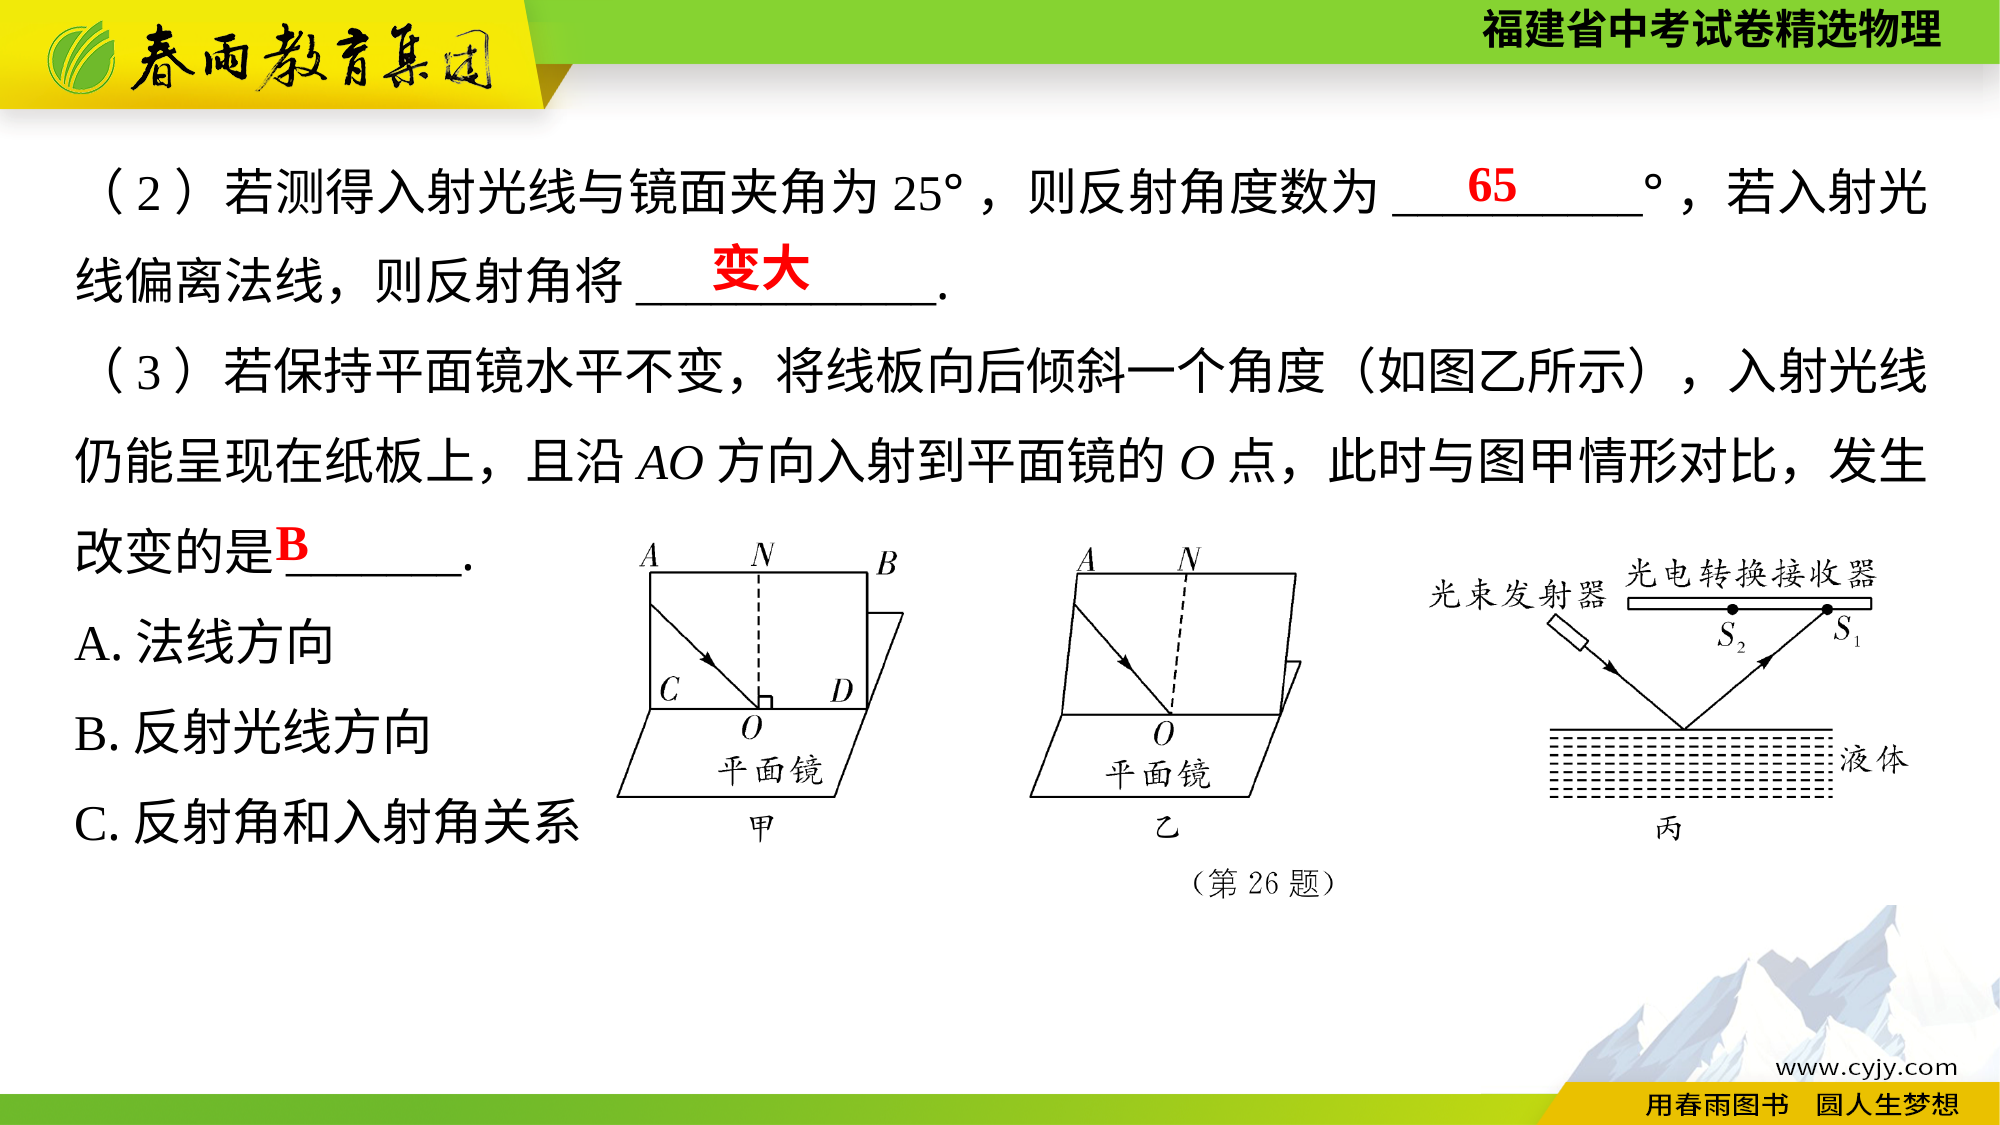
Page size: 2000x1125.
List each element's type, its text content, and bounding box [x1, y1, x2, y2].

picture [0, 0, 2000, 1125]
text_box B [260, 503, 386, 579]
list （2）若测得入射光线与镜面夹角为25°，则反射角度数为__________°，若入射光线偏离法线，则反射角将____________. （3）若保持平面镜水平不变，将线板向后倾斜一个角度（如图乙所示），入射光线仍能呈现在纸板上，且沿AO方向入射到平面镜的O点，此时与图甲情形对比，发生改变的是_______. A.法线方向 B.反射光线方向 C.反射角和入射角关系 [59, 122, 1944, 865]
text_box 变大 [696, 229, 877, 304]
text_box 65 [1390, 144, 1595, 219]
